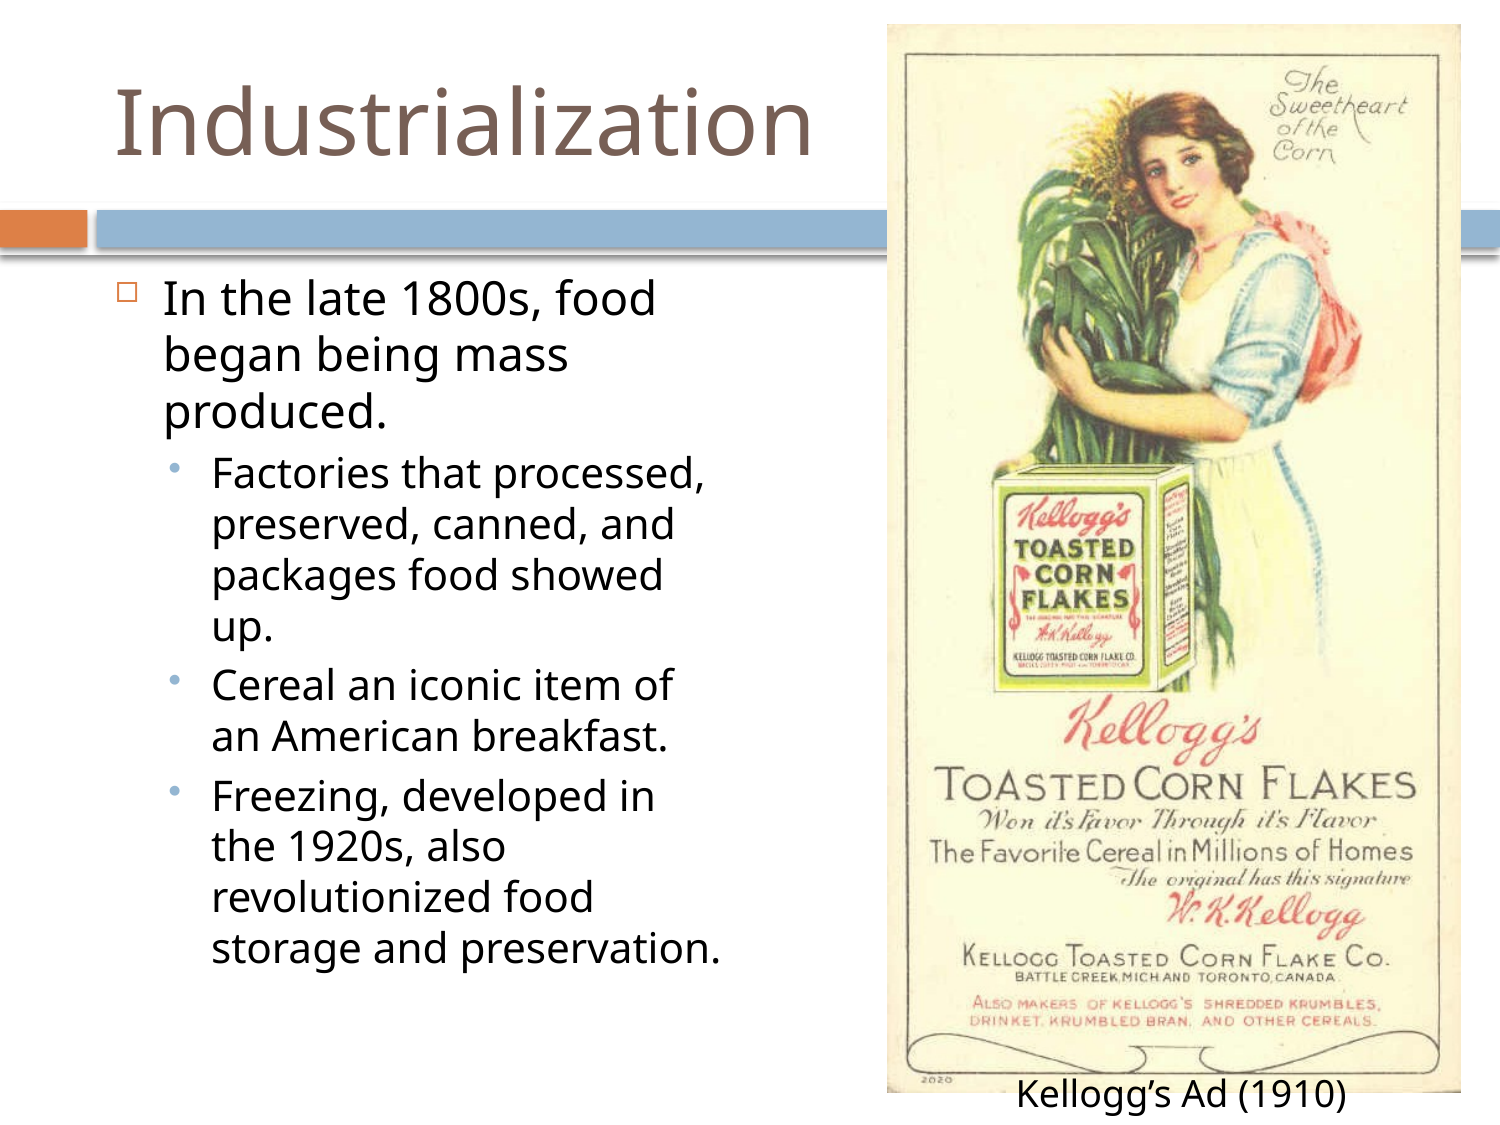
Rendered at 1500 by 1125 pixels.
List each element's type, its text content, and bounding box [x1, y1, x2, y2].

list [887, 24, 1462, 1093]
list In the late 1800s, food began being mass produced. Factories that processed, preserved, canned, and packages food showed up. Cereal an iconic item of an American breakfast. Freezing, developed in the 1920s, also revolutionized food storage and preservation. [99, 260, 738, 1011]
title Industrialization [99, 37, 881, 200]
text_box Kellogg’s Ad (1910) [924, 1103, 1438, 1123]
